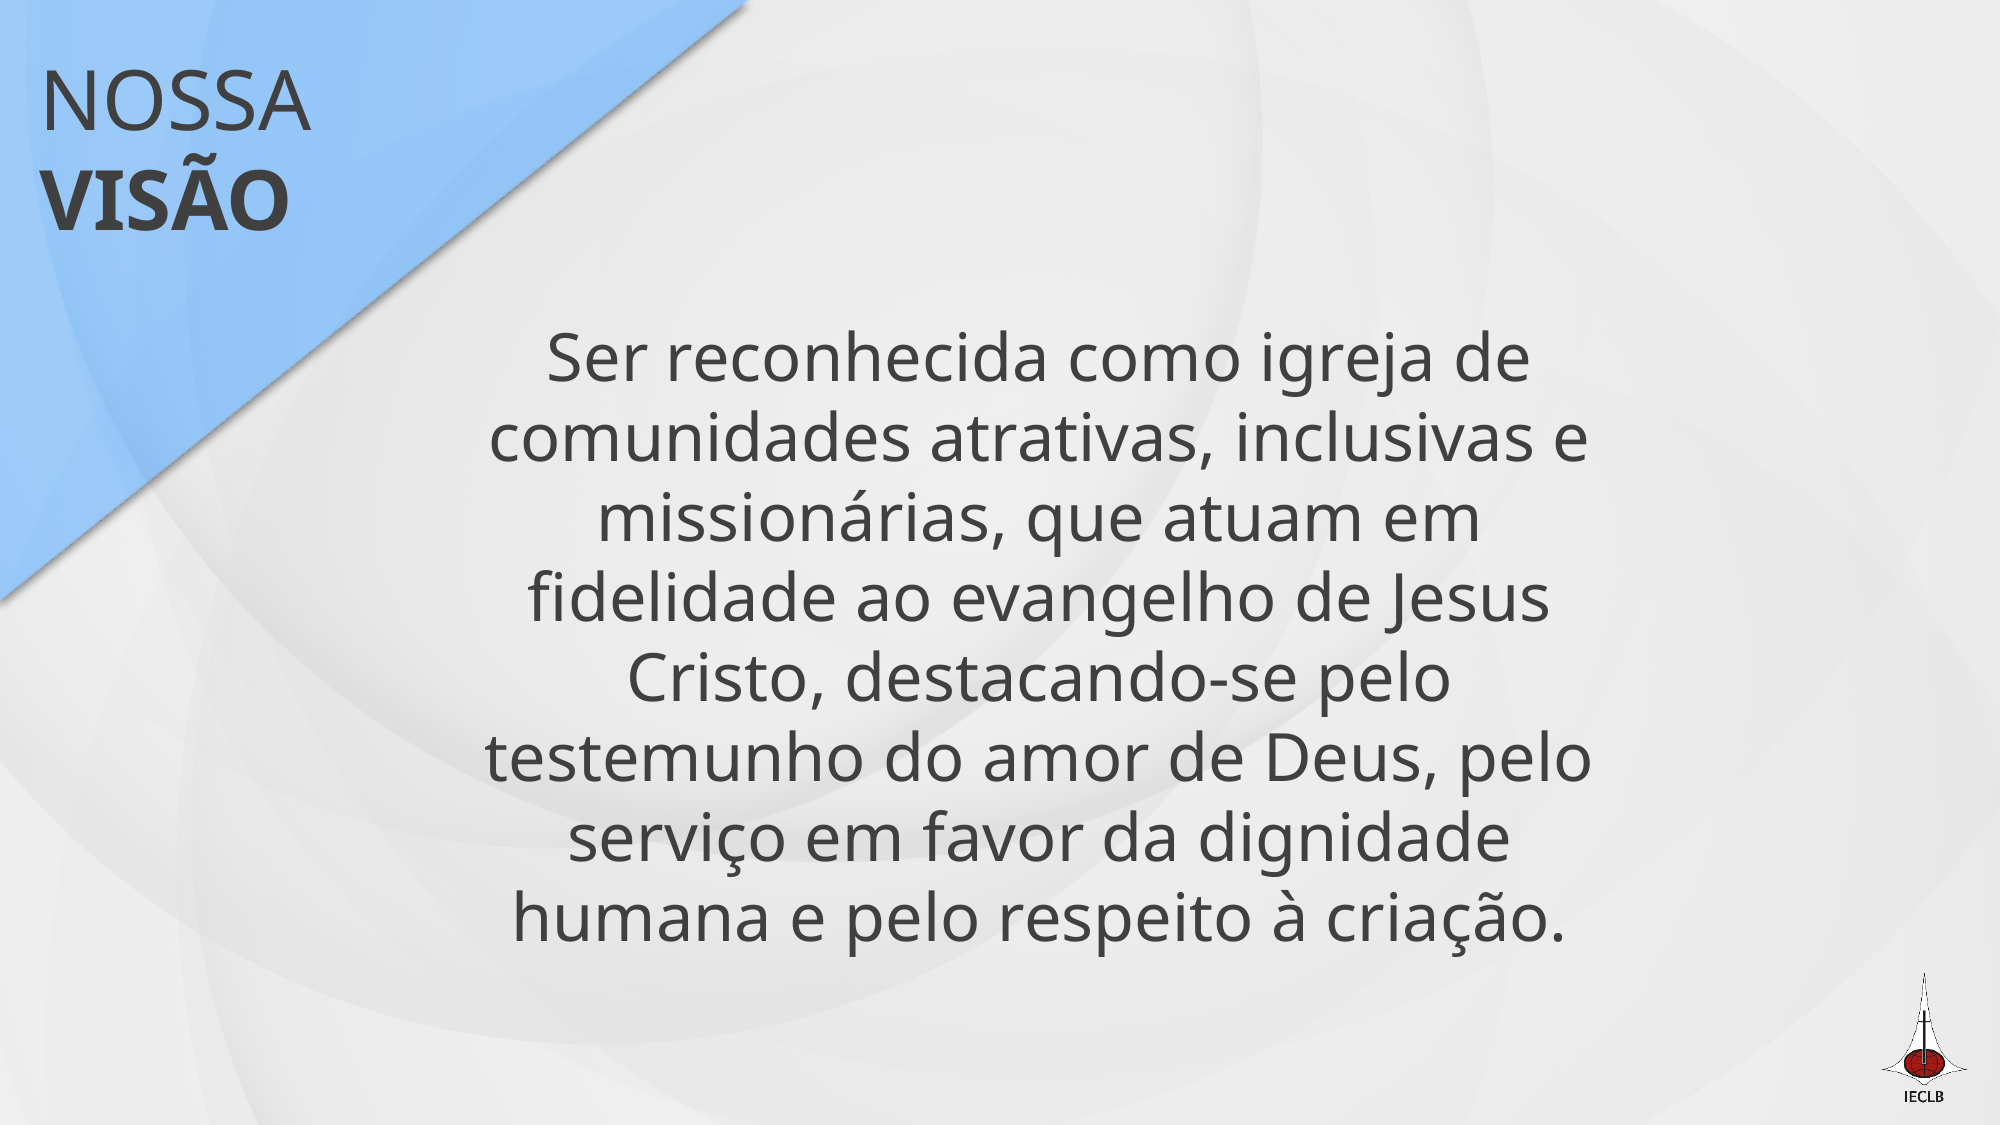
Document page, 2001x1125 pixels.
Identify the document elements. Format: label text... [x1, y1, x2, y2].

picture [0, 0, 2000, 1125]
text_box Ser reconhecida como igreja de comunidades atrativas, inclusivas e missionárias, que atuam em fidelidade ao evangelho de Jesus Cristo, destacando-se pelo testemunho do amor de Deus, pelo serviço em favor da dignidade humana e pelo respeito à criação. [463, 307, 1617, 962]
